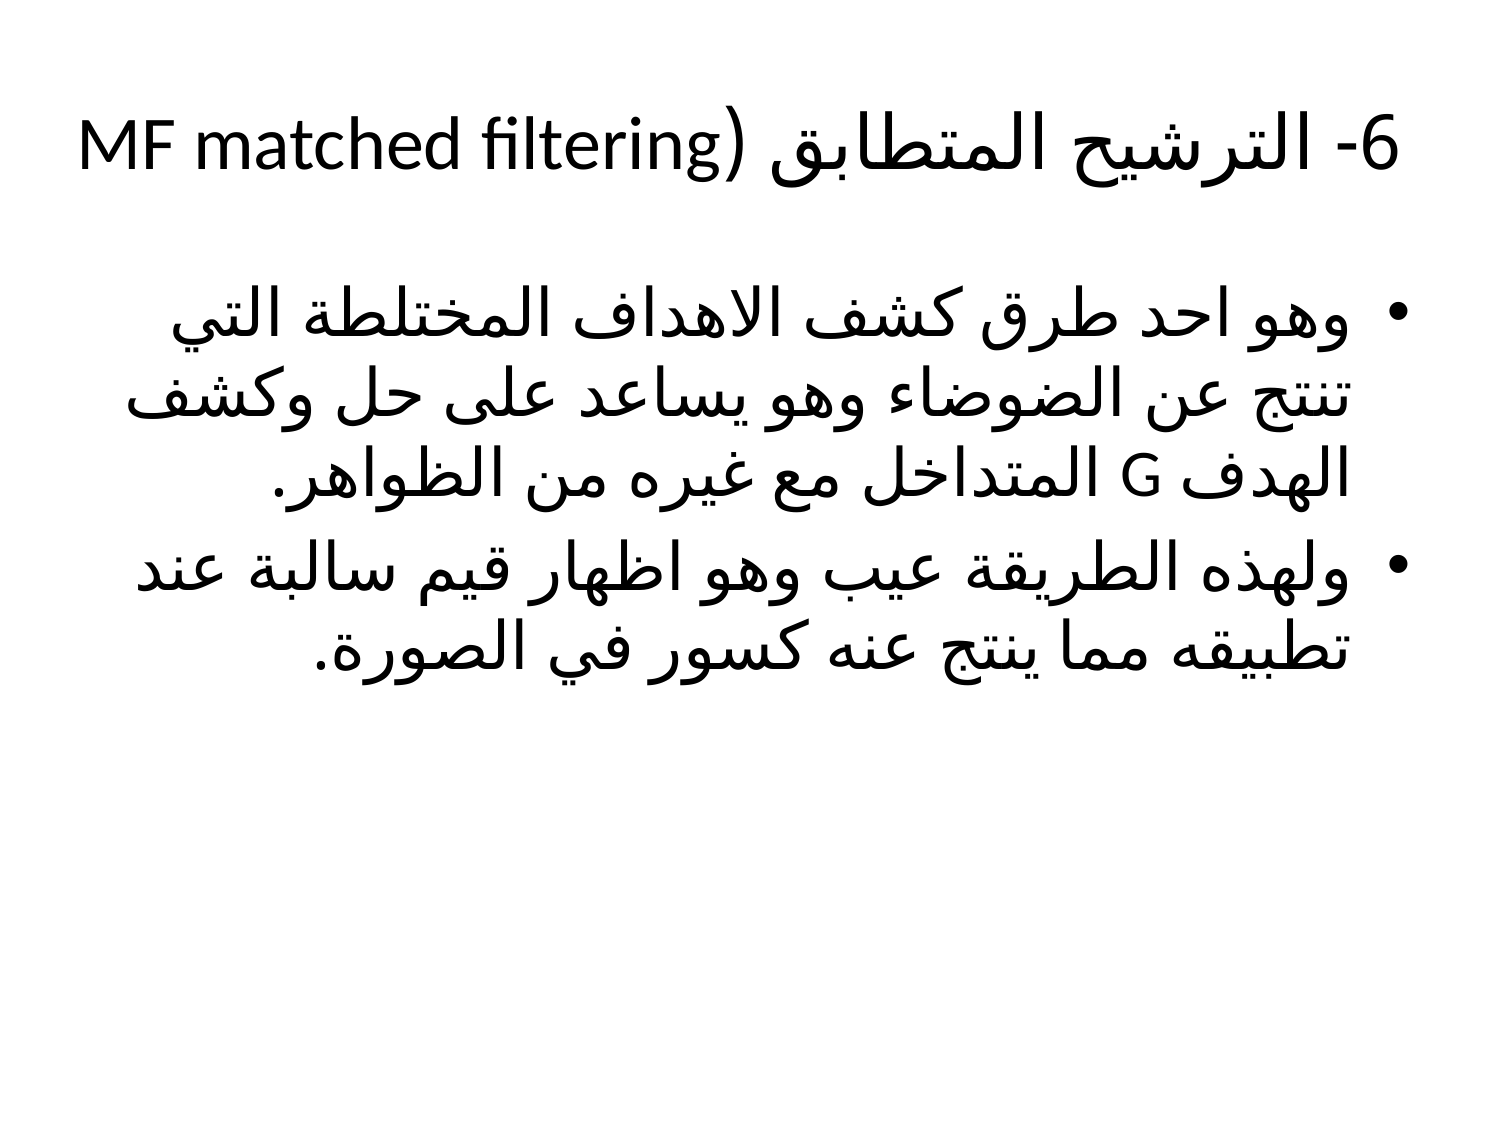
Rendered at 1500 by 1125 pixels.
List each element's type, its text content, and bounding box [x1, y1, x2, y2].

list وهو احد طرق كشف الاهداف المختلطة التي تنتج عن الضوضاء وهو يساعد على حل وكشف الهدف G المتداخل مع غيره من الظواهر. ولهذه الطريقة عيب وهو اظهار قيم سالبة عند تطبيقه مما ينتج عنه كسور في الصورة. [75, 262, 1425, 1005]
title 6- الترشيح المتطابق (MF matched filtering [53, 45, 1425, 233]
